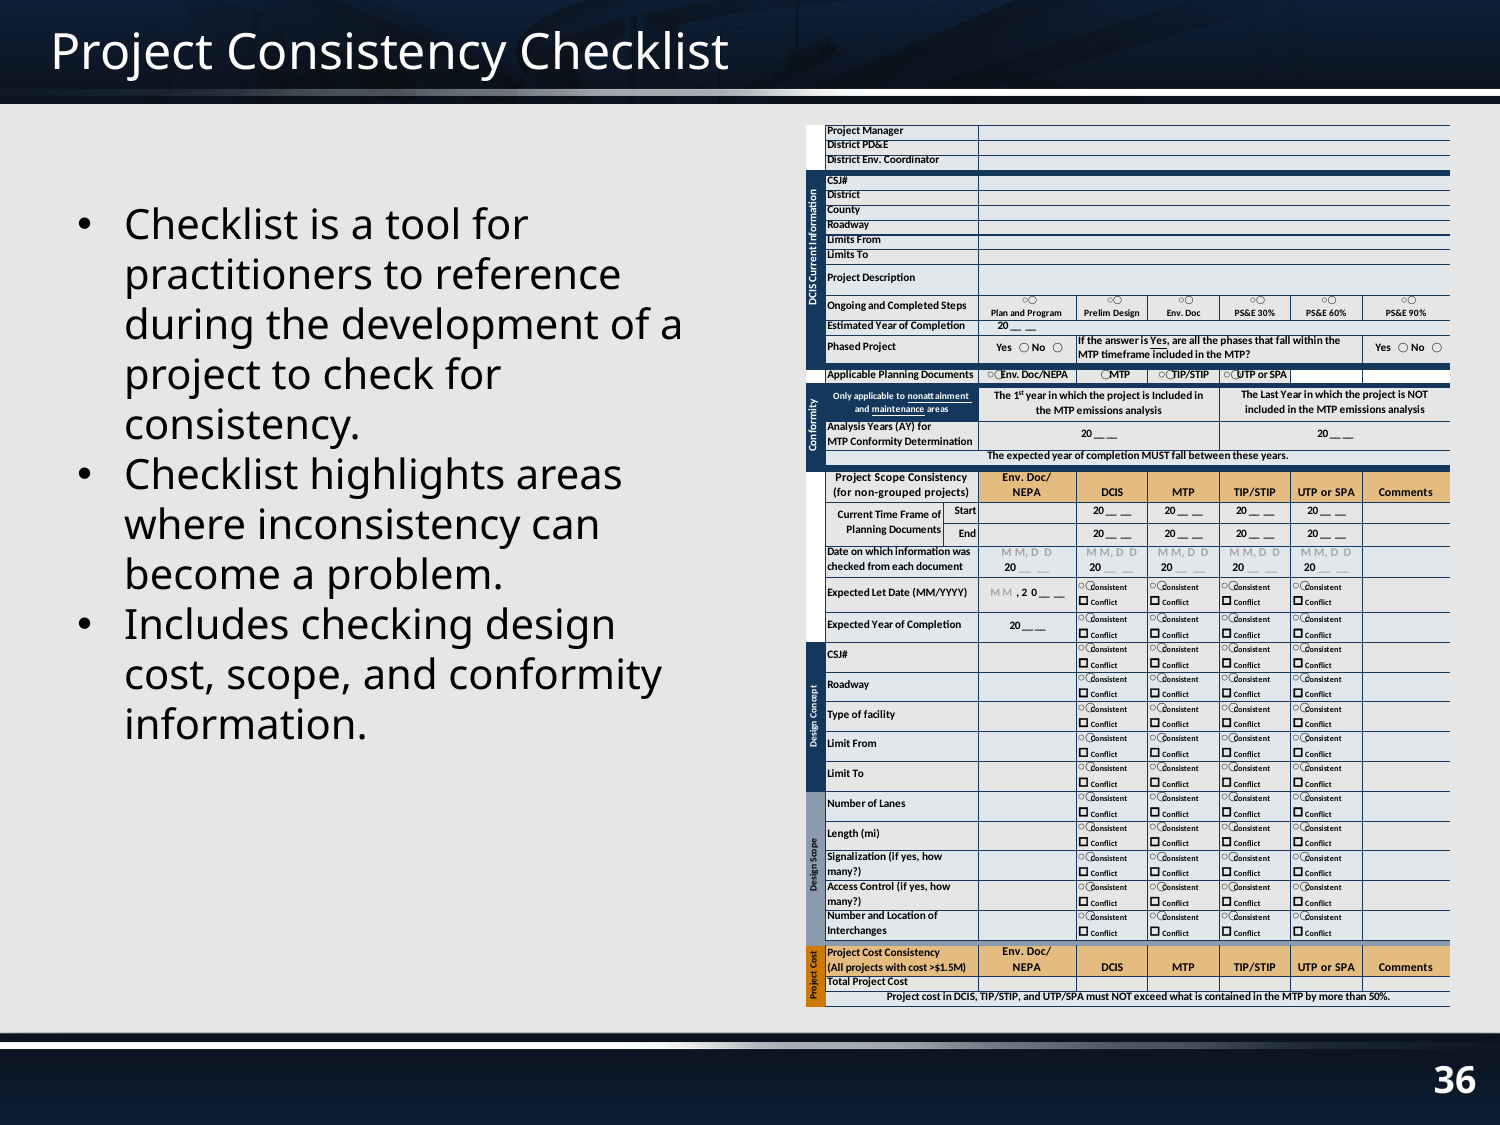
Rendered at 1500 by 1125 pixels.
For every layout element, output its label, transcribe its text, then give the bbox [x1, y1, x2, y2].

picture [0, 1032, 1500, 1125]
picture [0, 0, 1500, 104]
text_box Checklist is a tool for practitioners to reference during the development of a project to check for consistency. Checklist highlights areas where inconsistency can become a problem. Includes checking design cost, scope, and conformity information. [62, 190, 713, 756]
picture [805, 124, 1451, 1008]
title Project Consistency Checklist [50, 12, 1421, 89]
